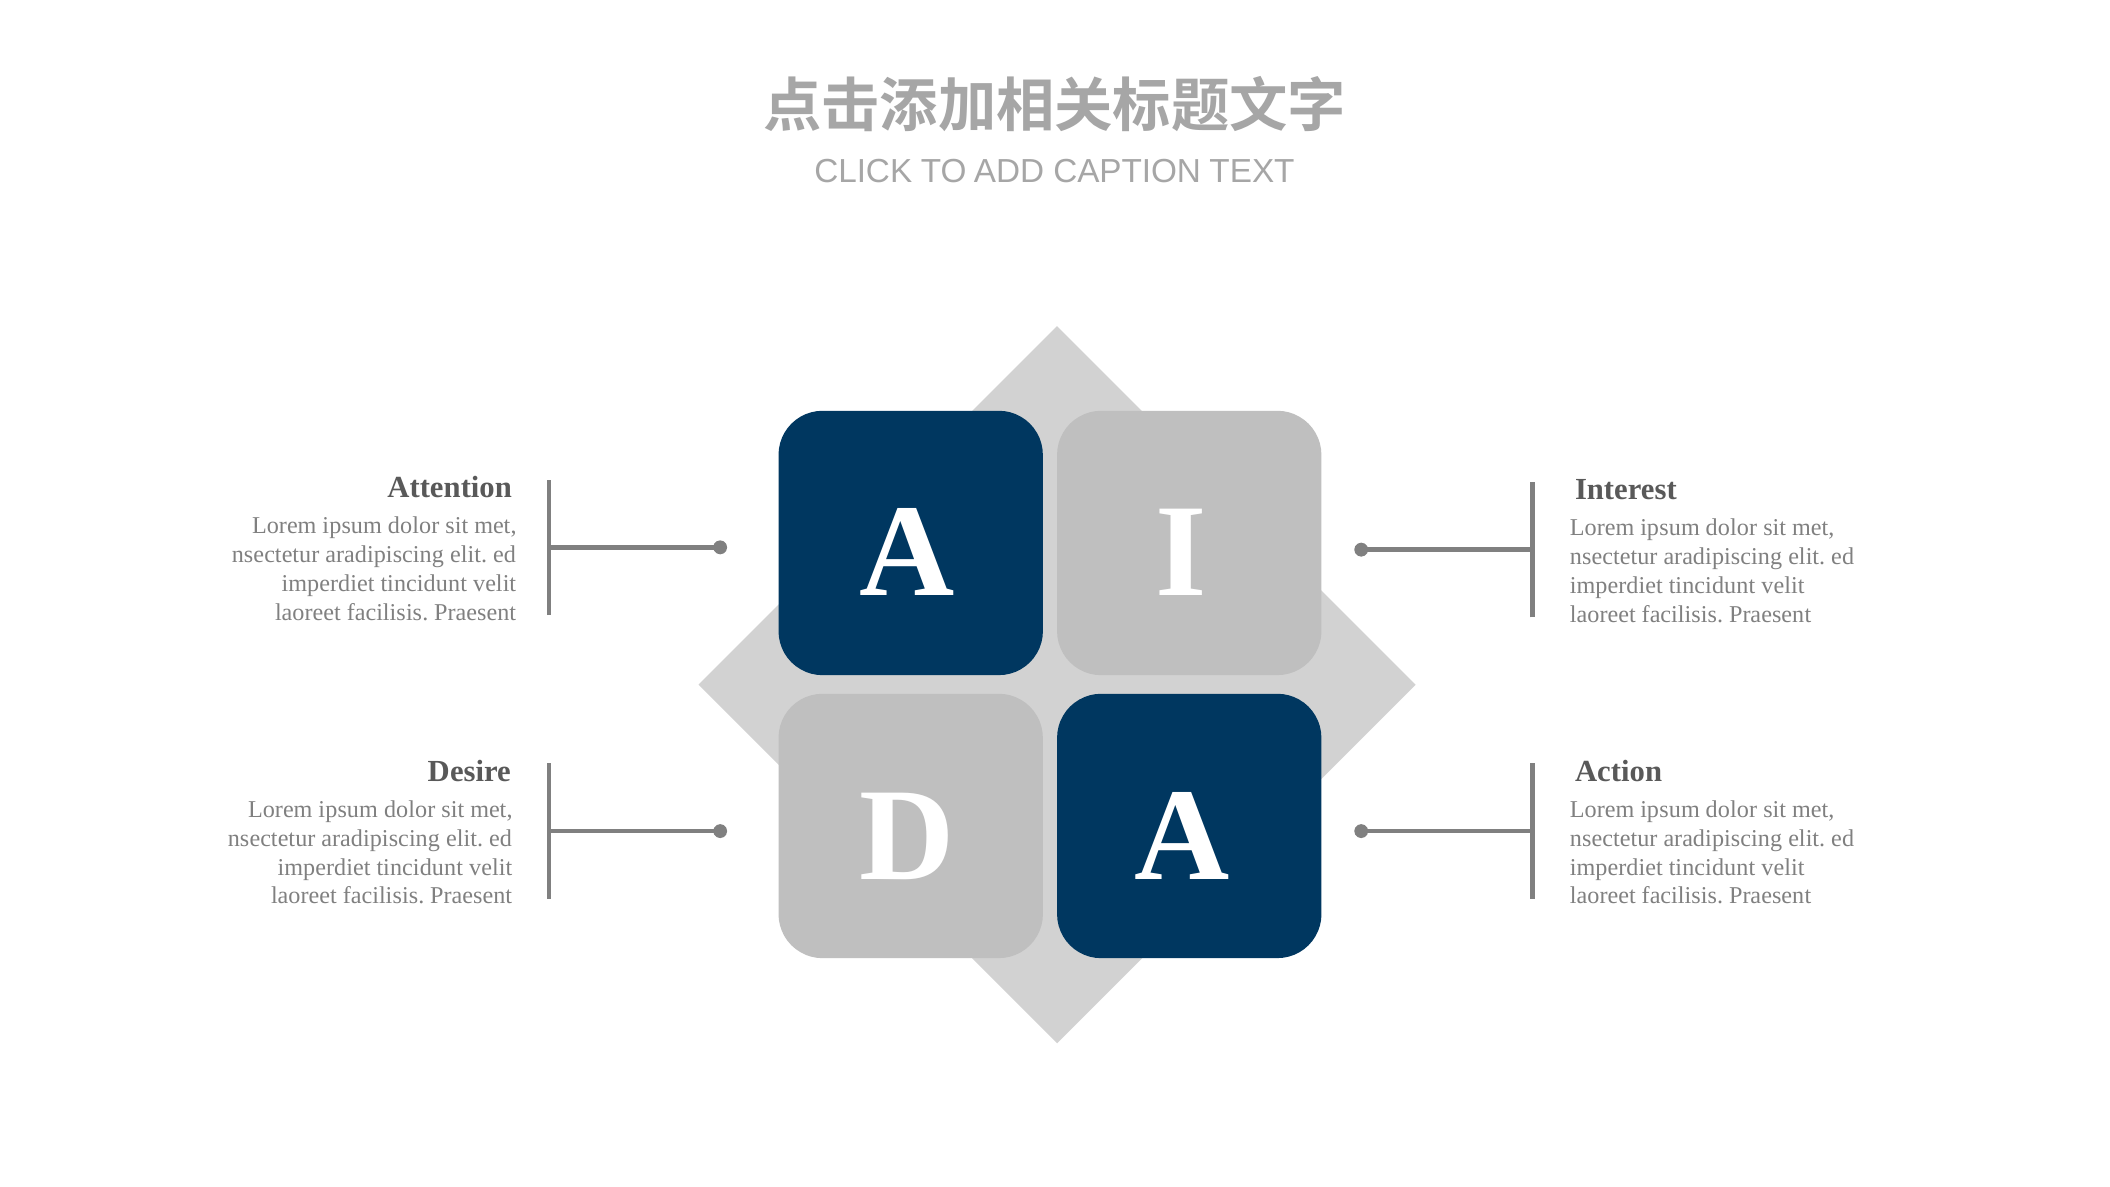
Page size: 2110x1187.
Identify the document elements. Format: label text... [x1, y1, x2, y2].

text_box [1361, 763, 1533, 899]
text_box Attention [372, 459, 527, 511]
text_box Lorem ipsum dolor sit met, nsectetur aradipiscing elit. ed imperdiet tincidunt velit laoreet facilisis. Praesent [222, 509, 517, 625]
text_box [1361, 481, 1533, 618]
text_box Lorem ipsum dolor sit met, nsectetur aradipiscing elit. ed imperdiet tincidunt velit laoreet facilisis. Praesent [1569, 511, 1865, 628]
text_box Lorem ipsum dolor sit met, nsectetur aradipiscing elit. ed imperdiet tincidunt velit laoreet facilisis. Praesent [218, 792, 513, 909]
text_box Lorem ipsum dolor sit met, nsectetur aradipiscing elit. ed imperdiet tincidunt velit laoreet facilisis. Praesent [1569, 792, 1865, 909]
text_box Interest [1560, 461, 1692, 514]
text_box Action [1560, 743, 1678, 795]
text_box [697, 324, 1418, 1045]
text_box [1057, 410, 1322, 676]
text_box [1057, 693, 1322, 959]
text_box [548, 763, 721, 899]
text_box Desire [412, 743, 526, 795]
text_box 点击添加相关标题文字 [756, 68, 1354, 139]
text_box CLICK TO ADD CAPTION TEXT [809, 149, 1300, 190]
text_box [778, 693, 1043, 959]
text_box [548, 479, 721, 616]
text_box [778, 410, 1043, 676]
